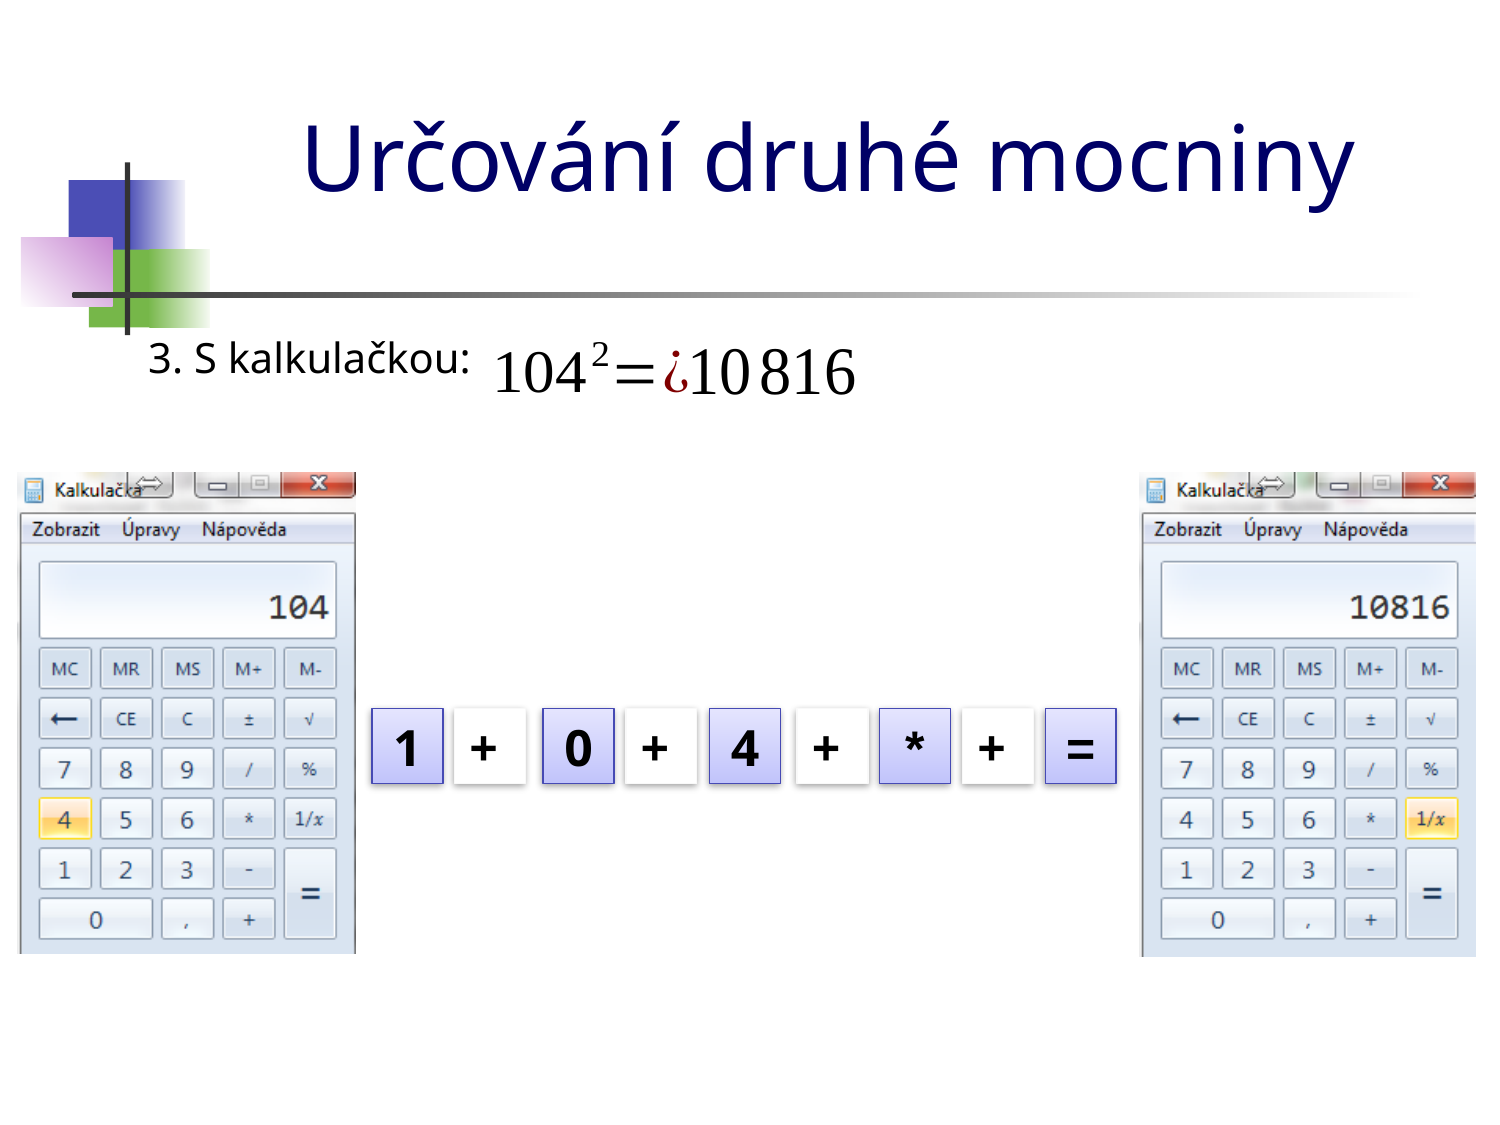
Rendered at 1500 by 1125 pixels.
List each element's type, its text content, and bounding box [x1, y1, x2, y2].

text_box * [879, 708, 951, 784]
text_box 1 [371, 708, 444, 784]
text_box 4 [709, 708, 781, 784]
title Určování druhé mocniny [188, 34, 1468, 276]
text_box = [1045, 708, 1117, 784]
text_box 3. S kalkulačkou: [118, 324, 638, 408]
picture [1139, 472, 1476, 957]
picture [17, 472, 356, 954]
text_box + [625, 708, 697, 784]
text_box + [454, 708, 526, 784]
text_box + [796, 708, 869, 784]
text_box 0 [542, 708, 615, 784]
text_box + [962, 708, 1034, 784]
